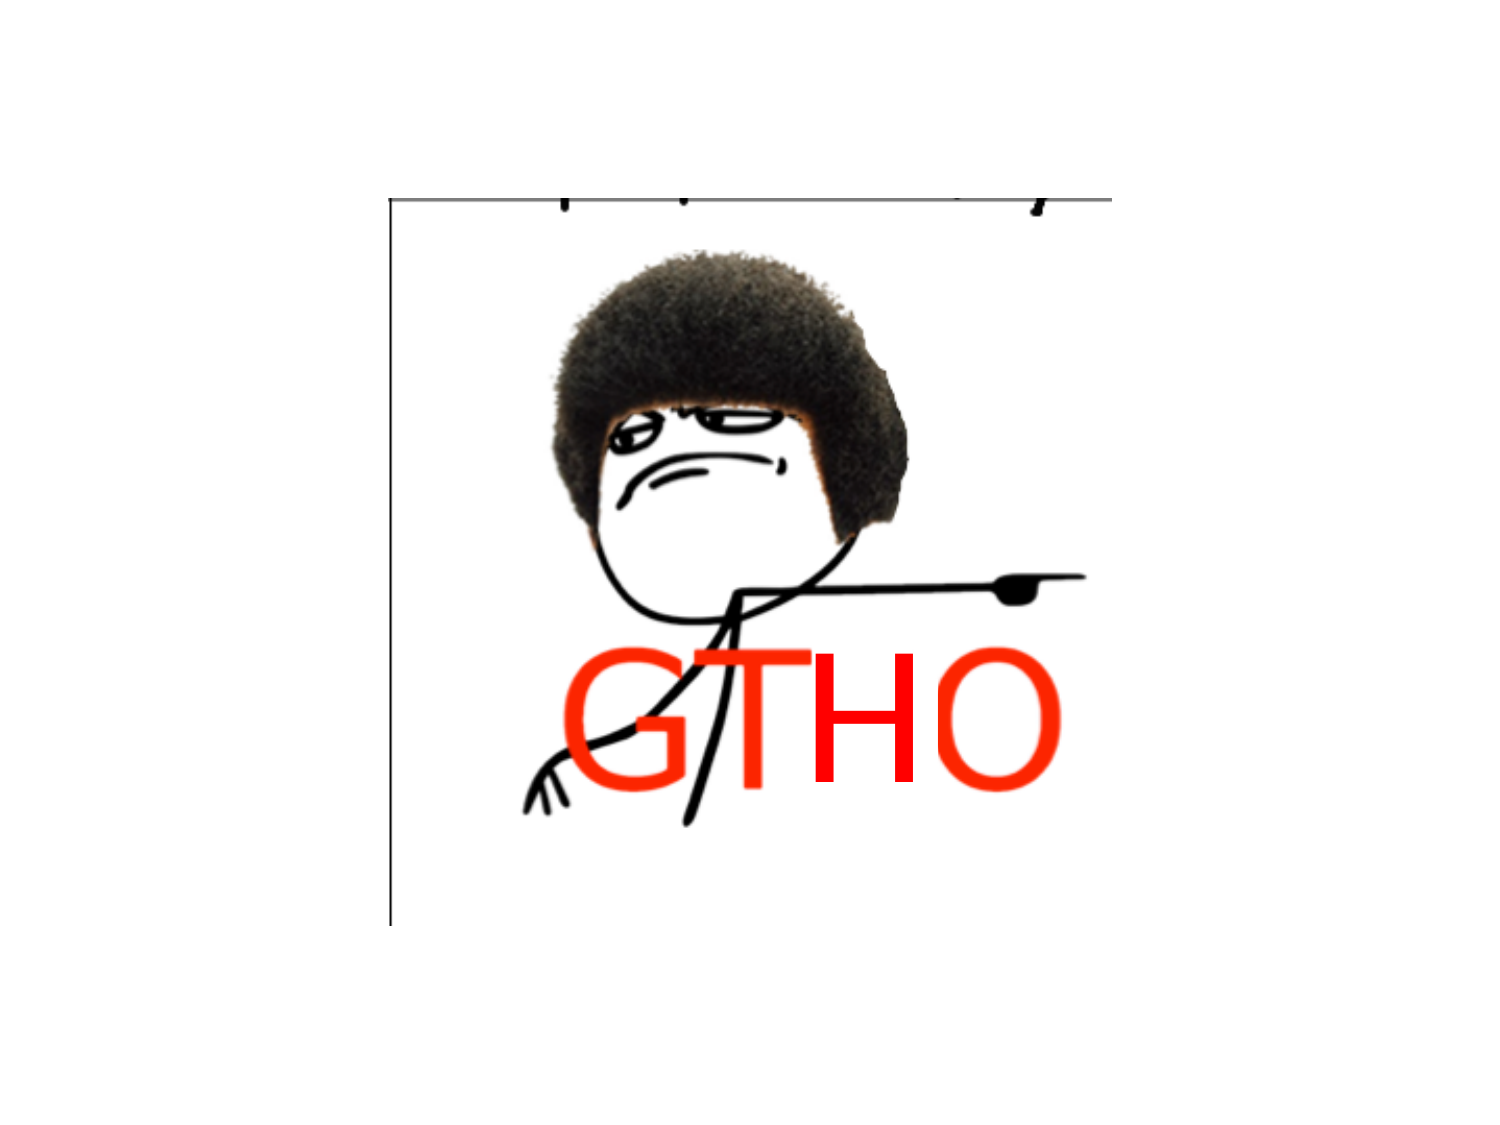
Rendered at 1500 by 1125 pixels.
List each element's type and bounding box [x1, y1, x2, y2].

picture [388, 198, 1112, 927]
